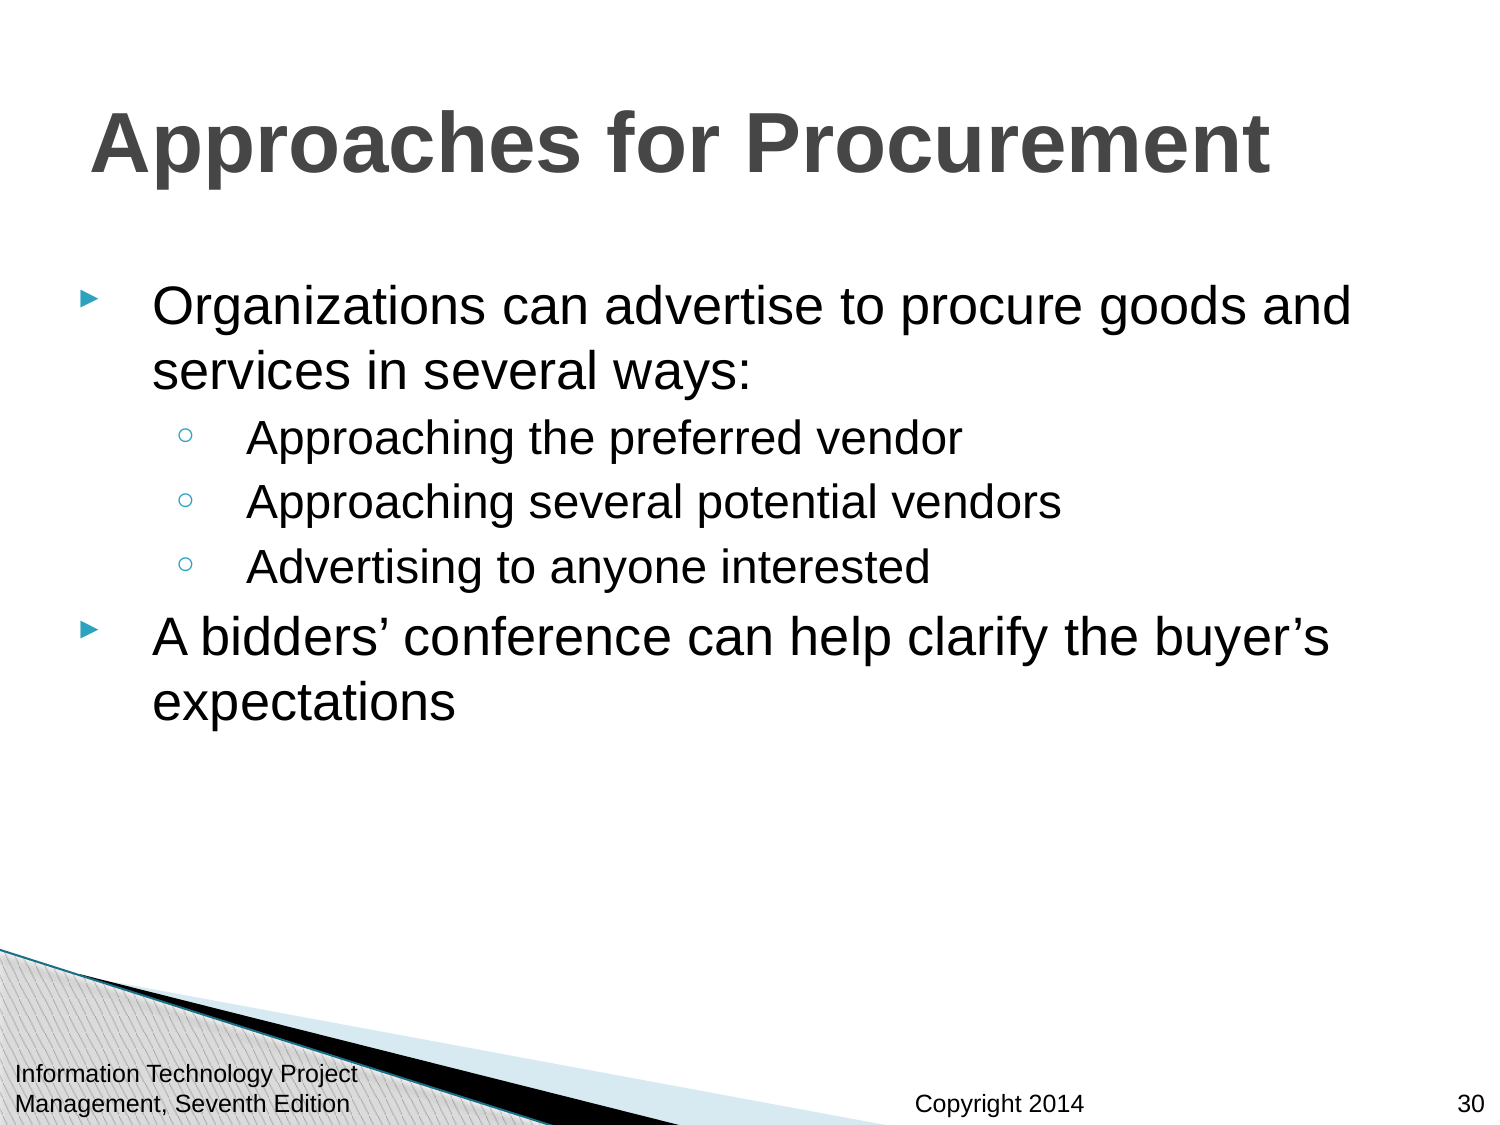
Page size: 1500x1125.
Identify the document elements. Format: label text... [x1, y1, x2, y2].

title Approaches for Procurement [75, 45, 1425, 233]
footer Information Technology Project Management, Seventh Edition [0, 1065, 425, 1125]
list Organizations can advertise to procure goods and services in several ways: Approaching the preferred vendor Approaching several potential vendors Advertising to anyone interested A bidders’ conference can help clarify the buyer’s expectations [62, 262, 1406, 963]
slide_number 30 [1408, 1065, 1500, 1125]
